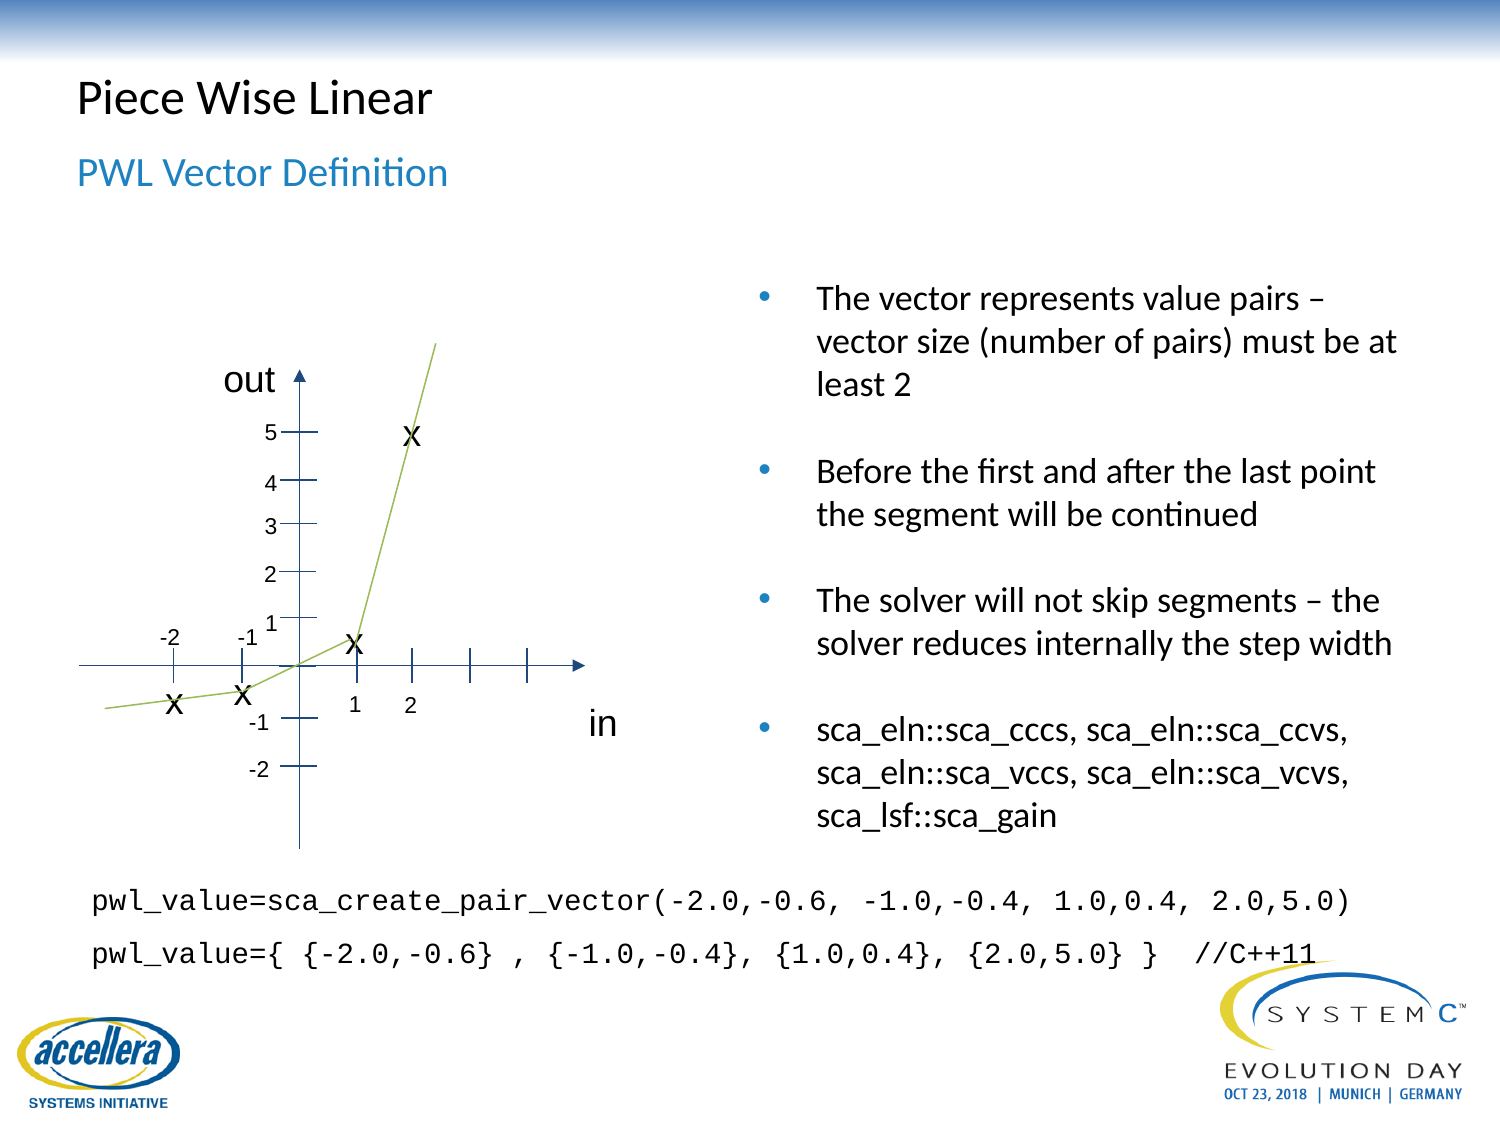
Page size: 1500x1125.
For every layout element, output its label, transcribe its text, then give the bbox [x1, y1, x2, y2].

list PWL Vector Definition [76, 134, 1424, 206]
picture [17, 1017, 180, 1108]
title Piece Wise Linear [76, 59, 1424, 131]
text_box pwl_value=sca_create_pair_vector(-2.0,-0.6, -1.0,-0.4, 1.0,0.4, 2.0,5.0) pwl_value={ {-2.0,-0.6} , {-1.0,-0.4}, {1.0,0.4}, {2.0,5.0} } //C++11 [76, 856, 1386, 1012]
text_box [78, 343, 634, 850]
picture [1211, 957, 1474, 1111]
list The vector represents value pairs – vector size (number of pairs) must be at least 2 Before the first and after the last point the segment will be continued The solver will not skip segments – the solver reduces internally the step width sca_eln::sca_cccs, sca_eln::sca_ccvs, sca_eln::sca_vccs, sca_eln::sca_vcvs, sca_lsf::sca_gain [743, 267, 1424, 886]
